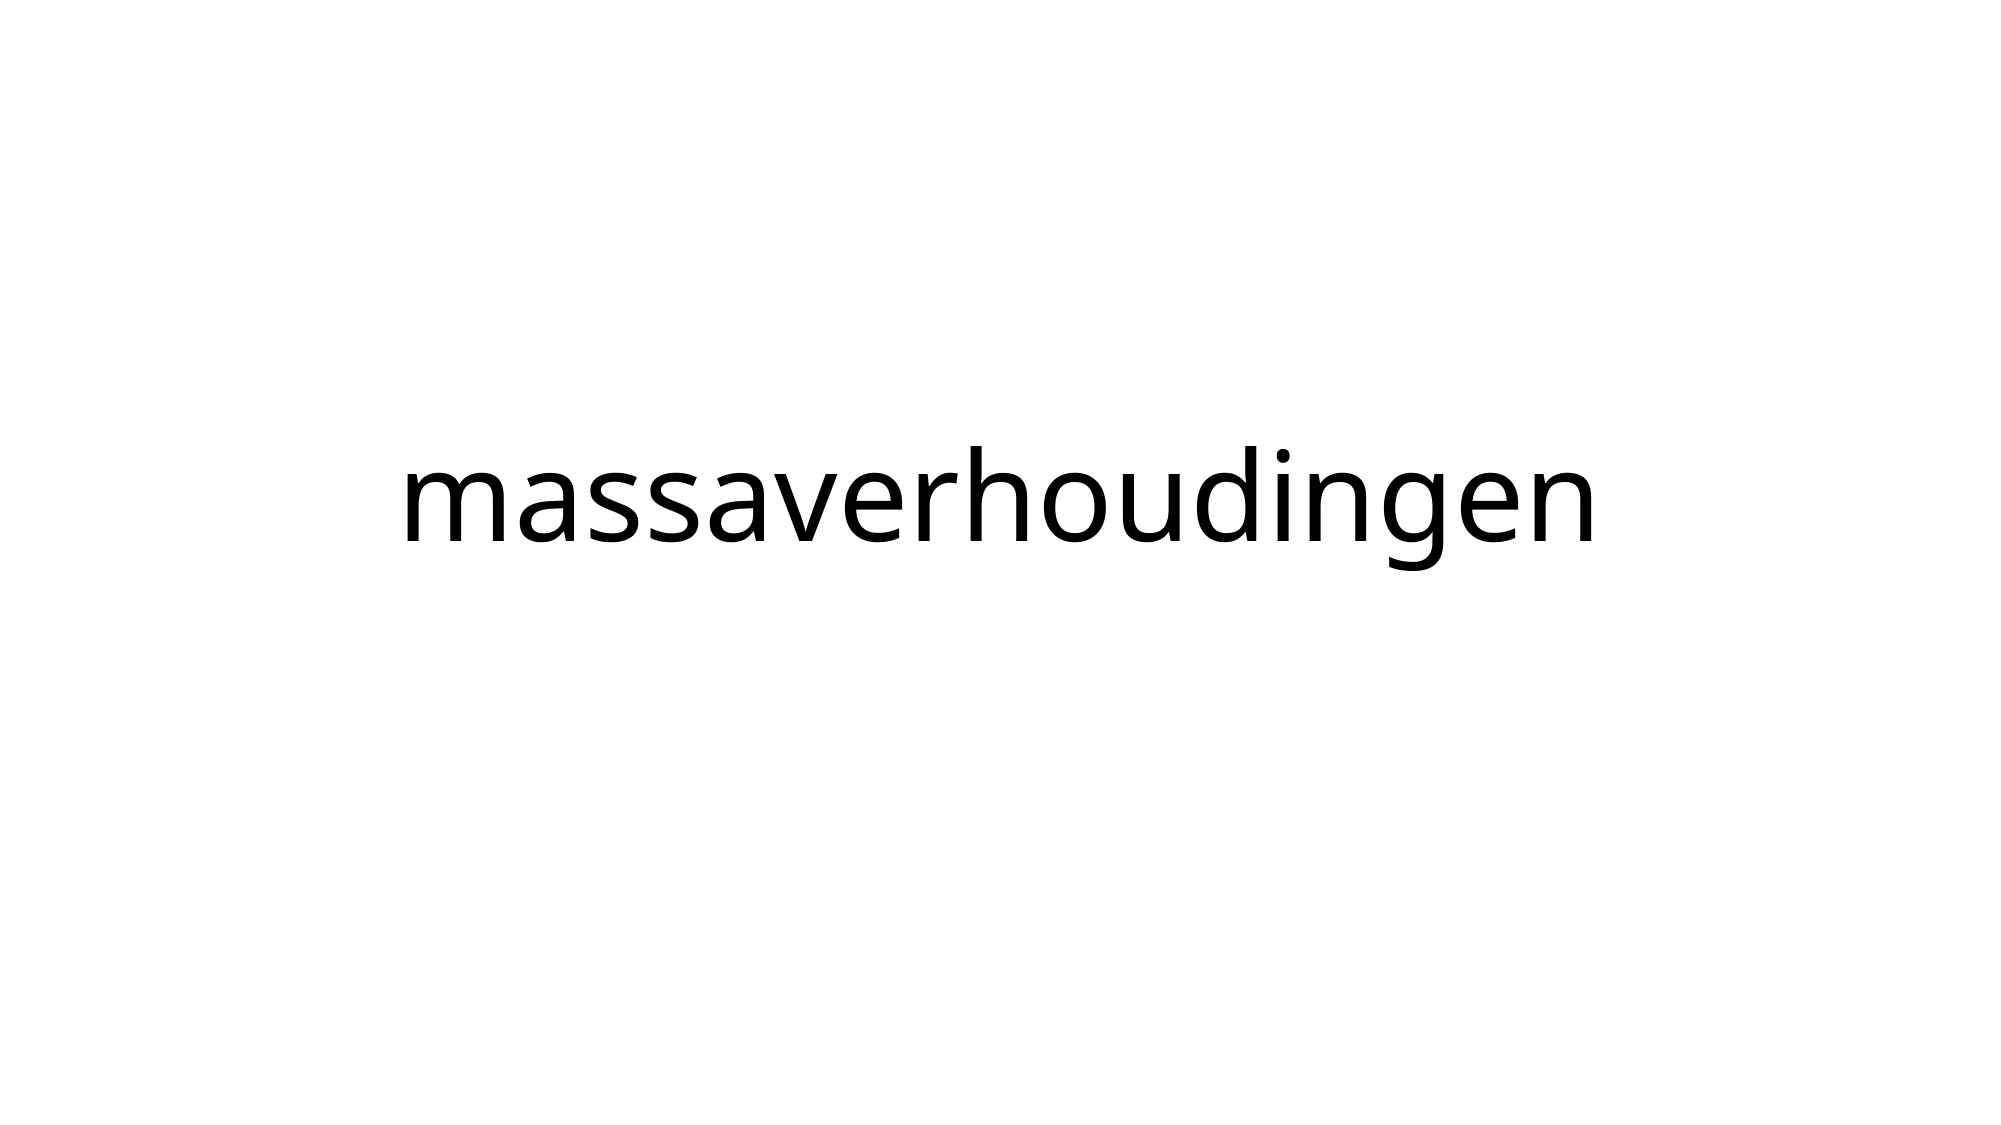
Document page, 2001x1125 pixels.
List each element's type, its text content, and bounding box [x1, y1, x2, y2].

title massaverhoudingen [249, 184, 1750, 576]
